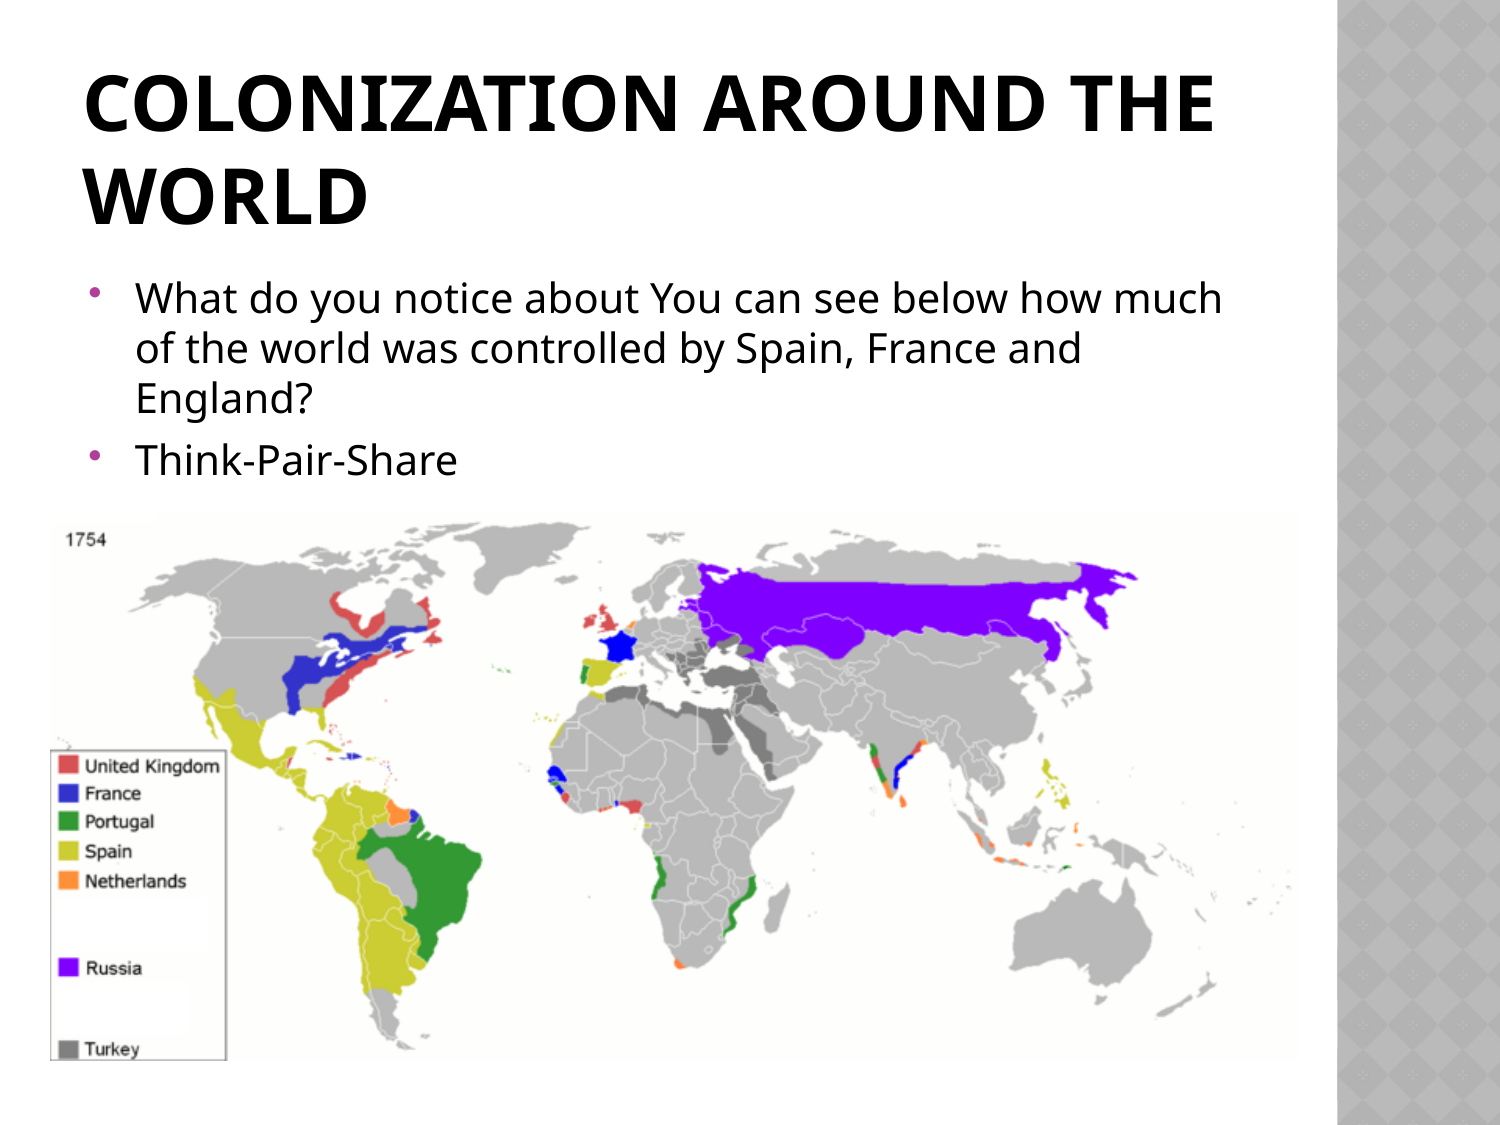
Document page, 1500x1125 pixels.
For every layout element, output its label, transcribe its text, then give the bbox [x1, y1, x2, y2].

list What do you notice about You can see below how much of the world was controlled by Spain, France and England? Think-Pair-Share [75, 264, 1263, 510]
picture [49, 512, 1301, 1062]
title Colonization around the world [75, 52, 1263, 240]
